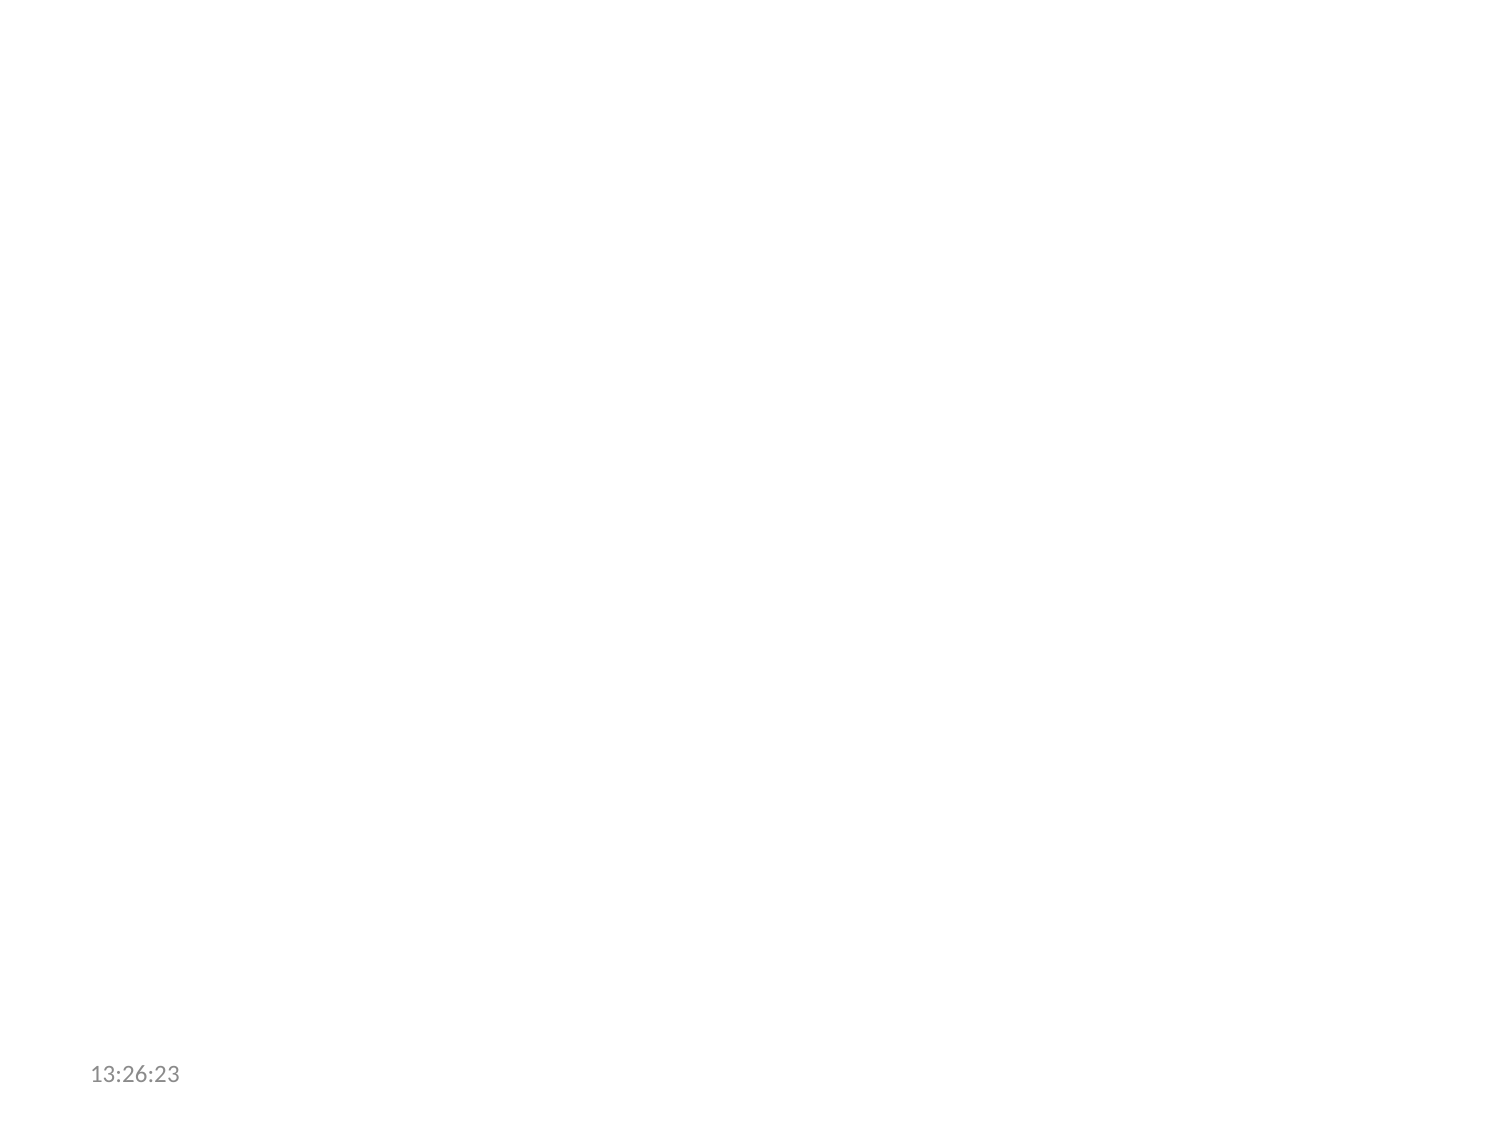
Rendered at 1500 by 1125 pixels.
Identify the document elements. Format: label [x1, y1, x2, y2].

slide_number [75, 1042, 425, 1103]
